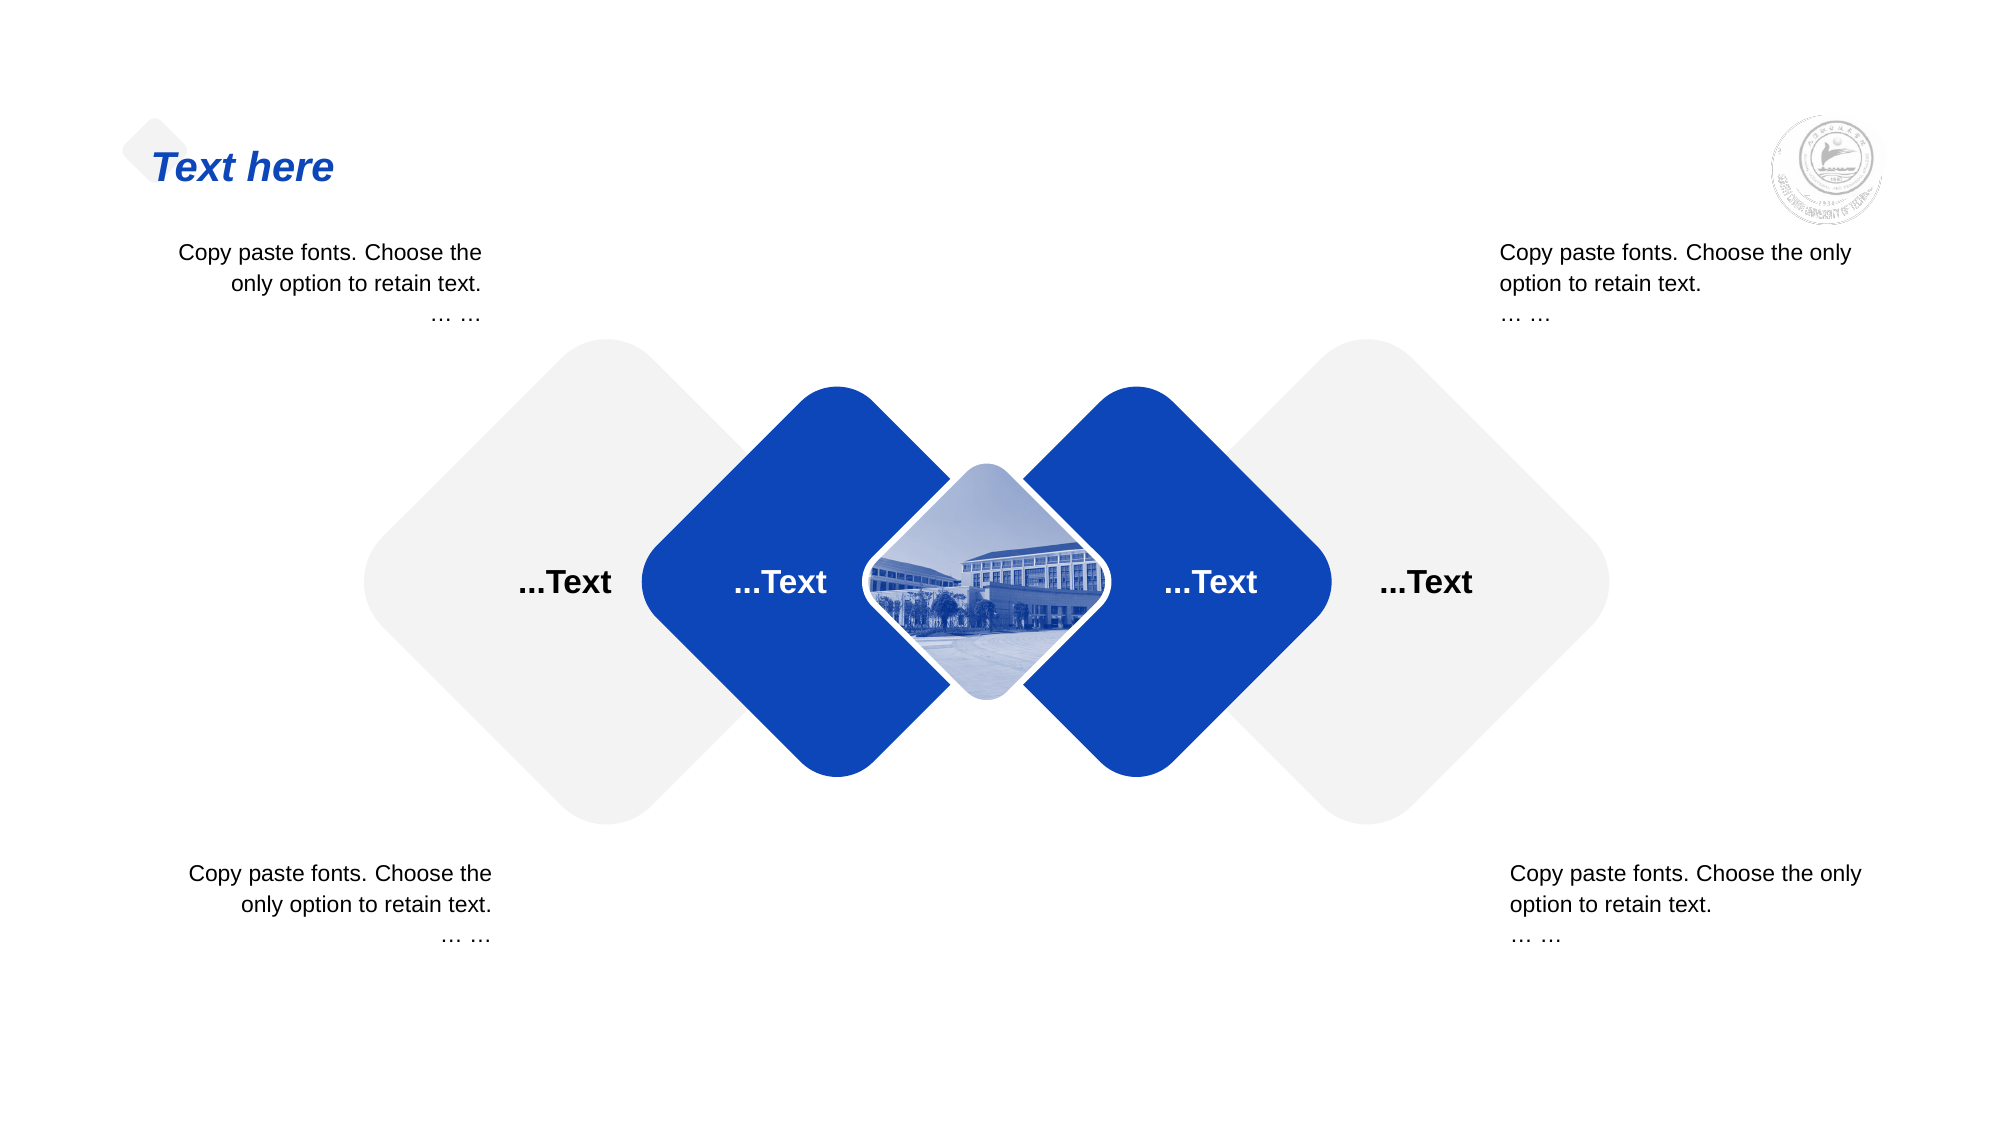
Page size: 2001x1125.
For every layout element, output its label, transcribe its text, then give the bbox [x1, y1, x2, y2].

text_box Copy paste fonts. Choose the only option to retain text. … … [1484, 227, 1873, 344]
text_box Copy pas te fonts. Choose the only option to retain text. … … [1495, 848, 1883, 965]
text_box [1249, 338, 1611, 826]
text_box Copy paste fonts. Choose the only option to retain text. … … [115, 227, 497, 344]
text_box ...Text [1364, 552, 1488, 608]
picture [1771, 199, 1882, 225]
text_box Copy paste fonts. Choose the only option to retain text. … … [125, 848, 507, 965]
text_box ...Text [503, 552, 627, 608]
text_box [362, 338, 724, 826]
title Text here [135, 29, 1916, 199]
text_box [683, 428, 1290, 735]
